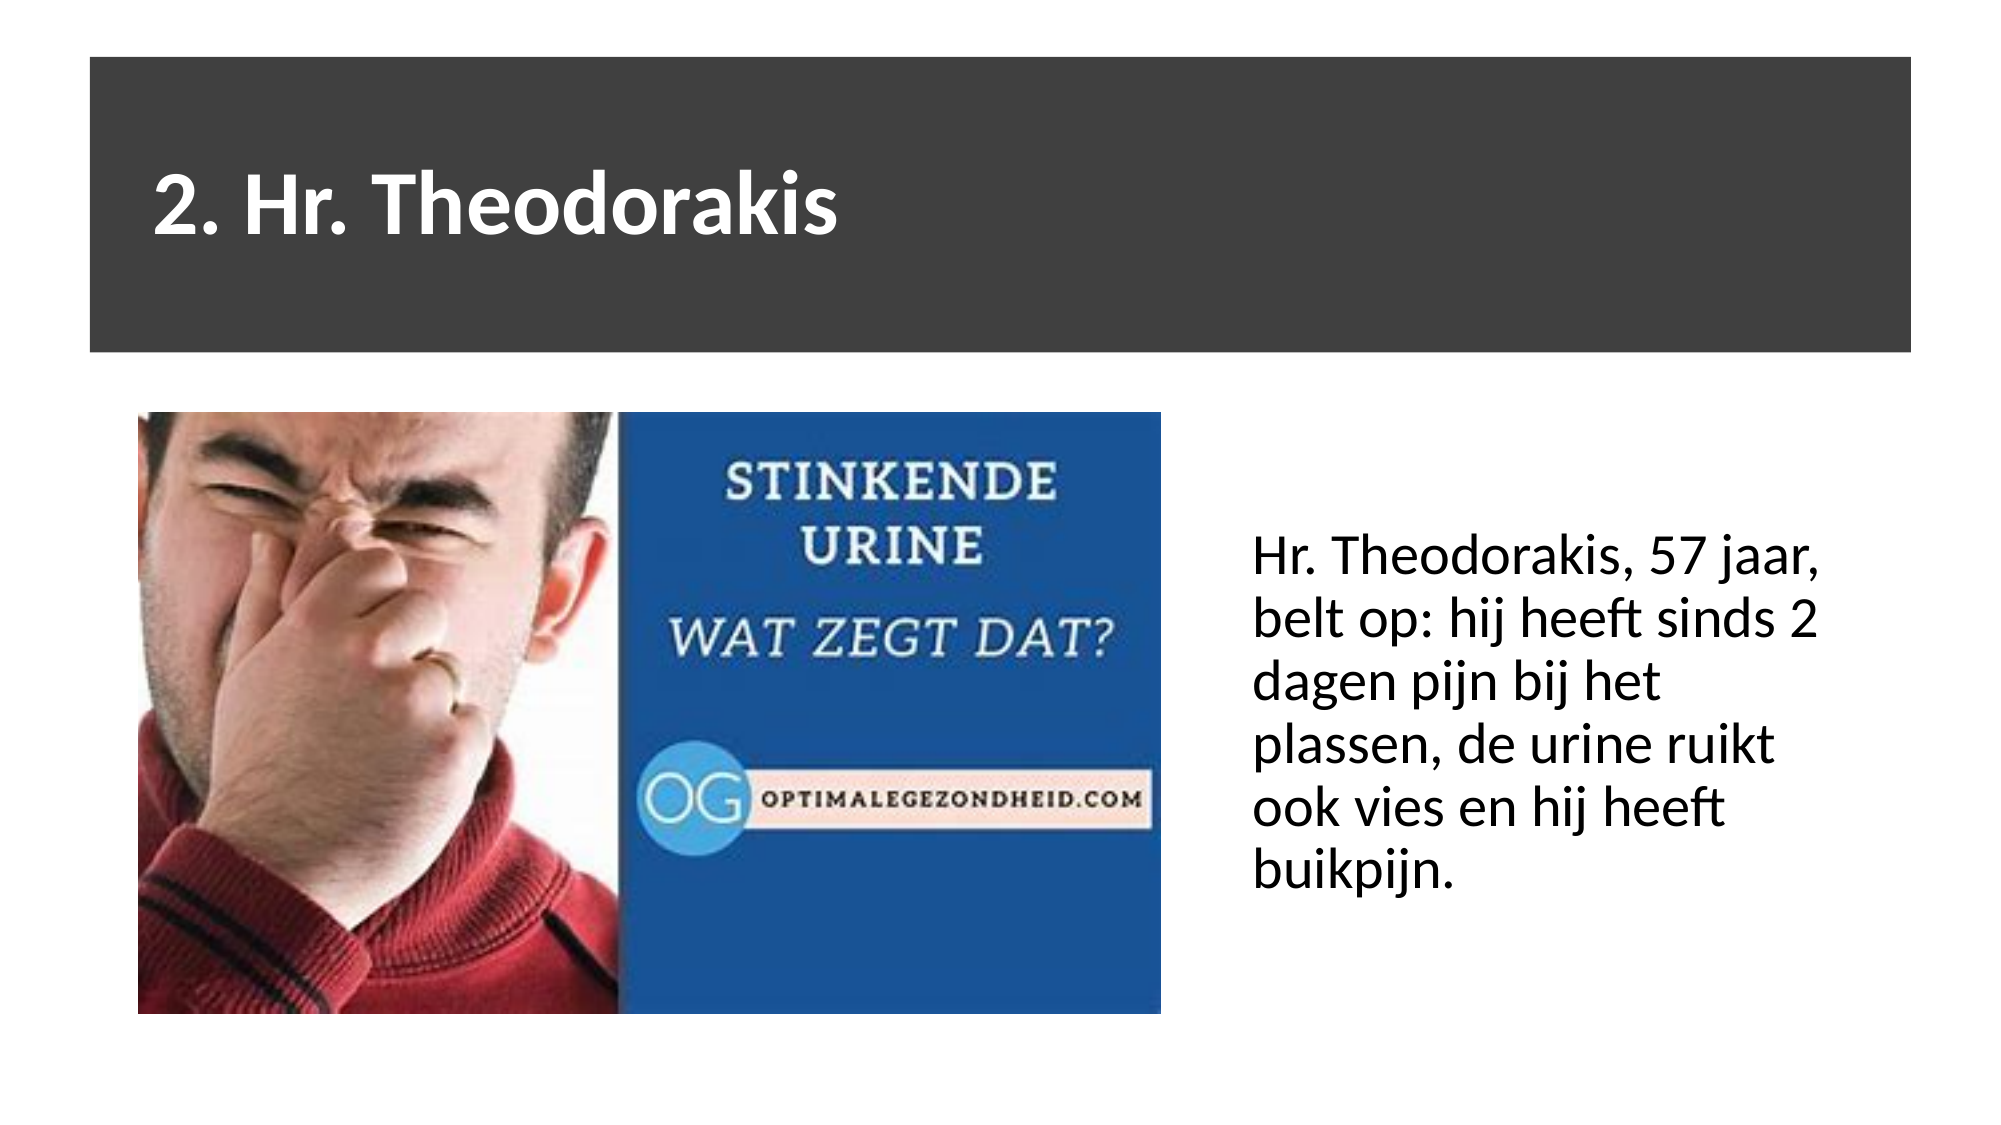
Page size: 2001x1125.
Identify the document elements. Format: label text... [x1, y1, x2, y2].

list Hr. Theodorakis, 57 jaar, belt op: hij heeft sinds 2 dagen pijn bij het plassen, de urine ruikt ook vies en hij heeft buikpijn. [1237, 412, 1862, 1014]
picture [137, 412, 1161, 1014]
text_box [89, 56, 1912, 353]
title 2. Hr. Theodorakis [137, 96, 1863, 314]
